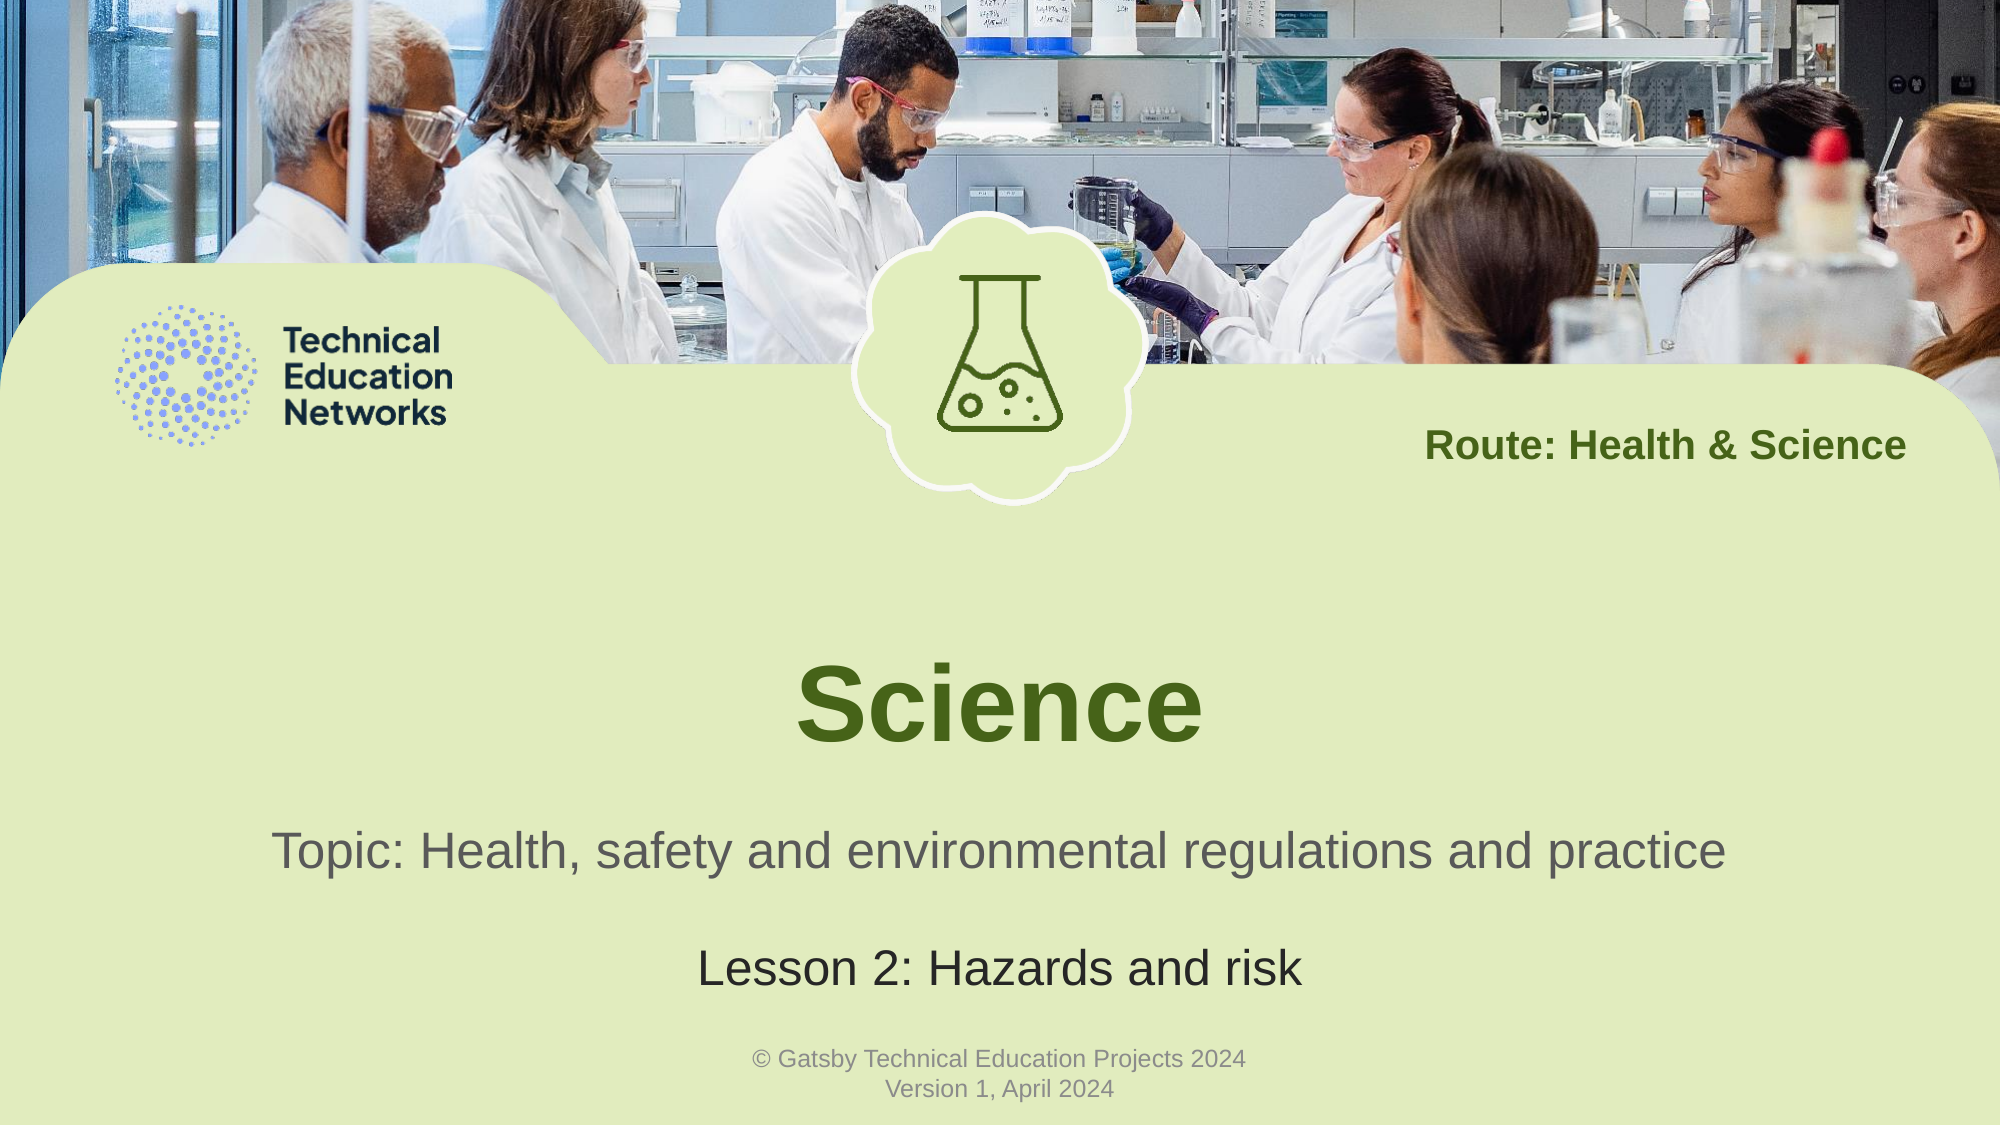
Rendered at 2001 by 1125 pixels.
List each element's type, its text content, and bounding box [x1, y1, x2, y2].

title Science [249, 629, 1750, 773]
picture [0, 0, 2000, 1125]
list Lesson 2: Hazards and risk [249, 922, 1750, 998]
subtitle Topic: Health, safety and environmental regulations and practice [249, 804, 1750, 900]
list Route: Health & Science [999, 406, 1923, 494]
